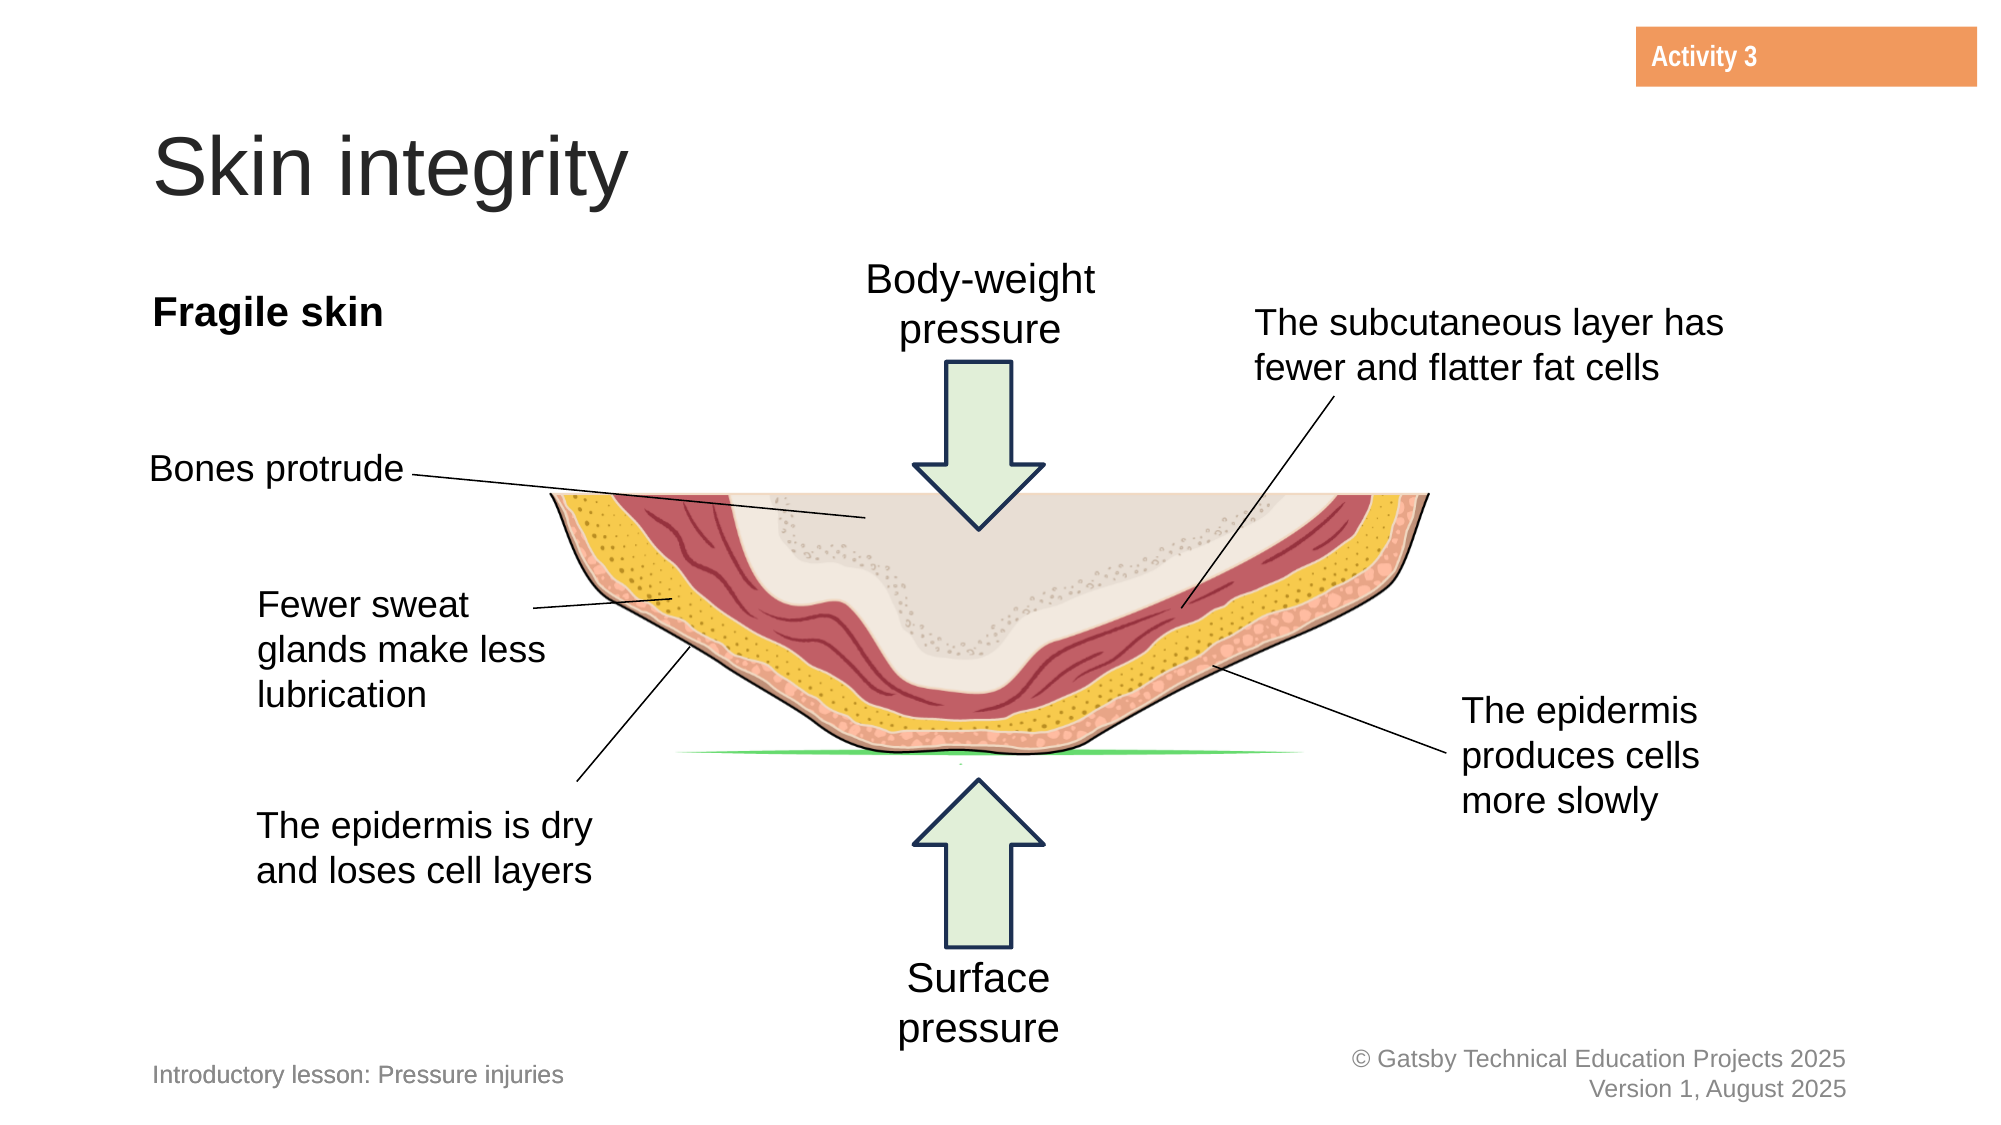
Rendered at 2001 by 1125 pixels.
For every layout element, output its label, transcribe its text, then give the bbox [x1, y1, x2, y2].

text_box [133, 243, 1773, 1061]
list Activity 3 [1636, 26, 1978, 87]
text_box Introductory lesson: Pressure injuries [137, 1068, 829, 1103]
title Skin integrity [137, 59, 1863, 278]
